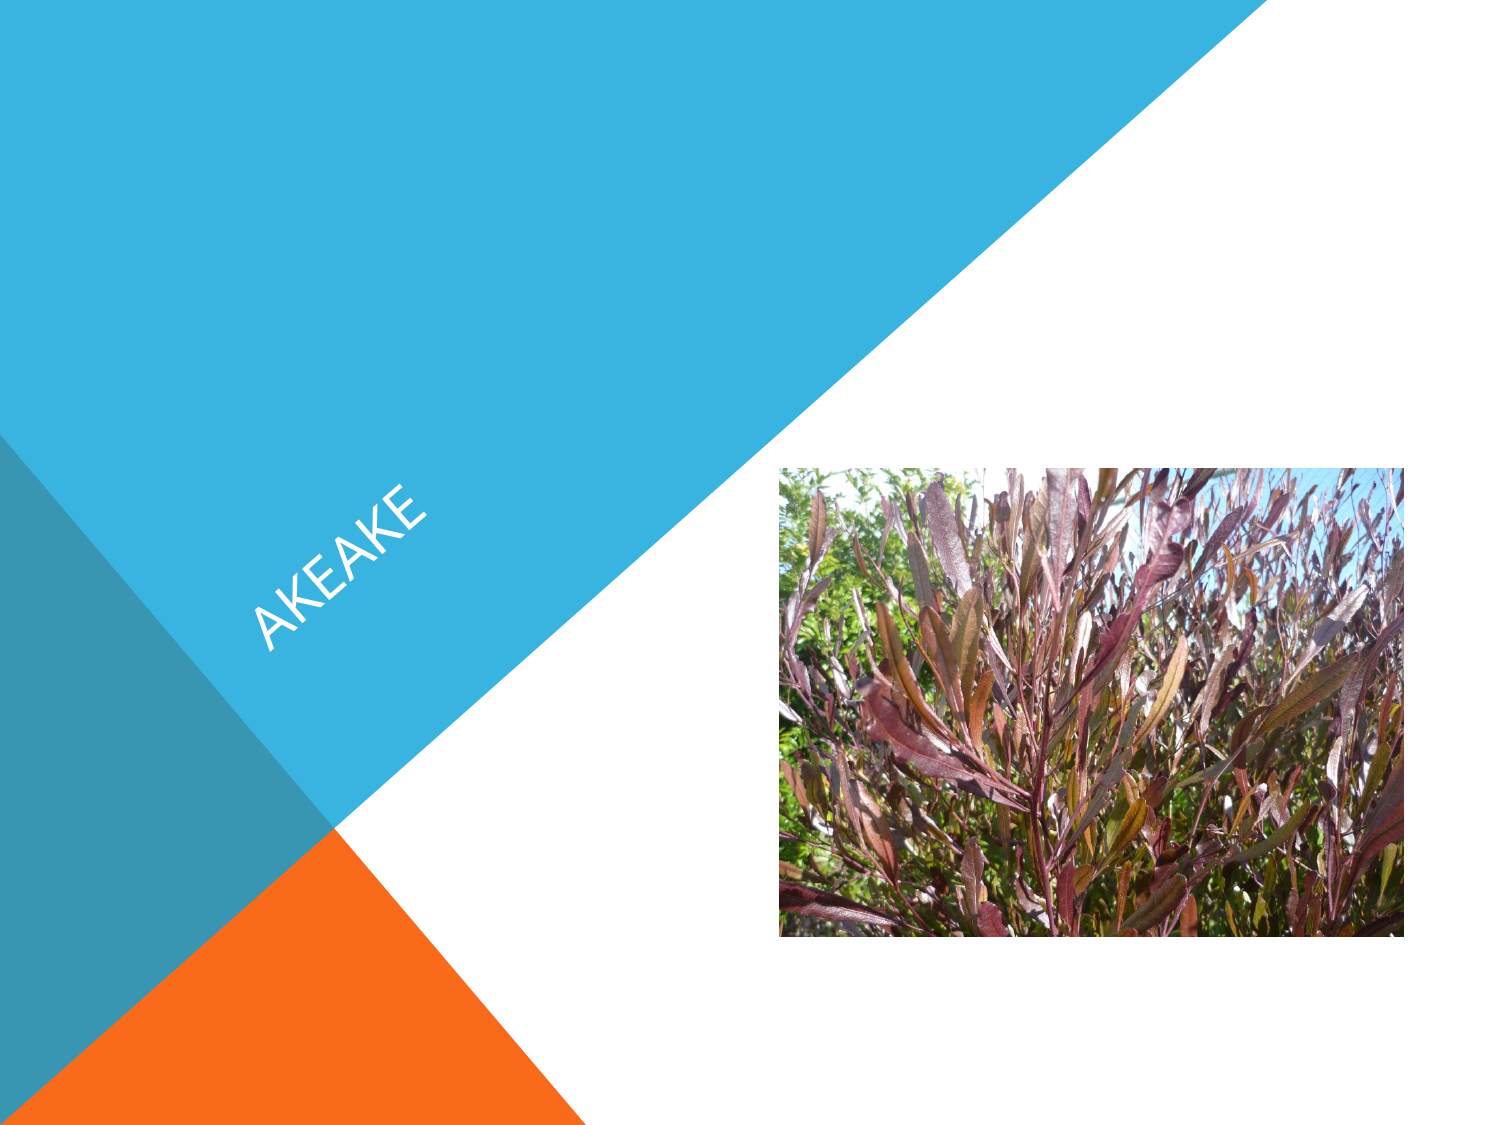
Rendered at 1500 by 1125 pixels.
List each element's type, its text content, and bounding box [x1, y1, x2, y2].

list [778, 467, 1404, 937]
title Akeake [150, 0, 913, 671]
